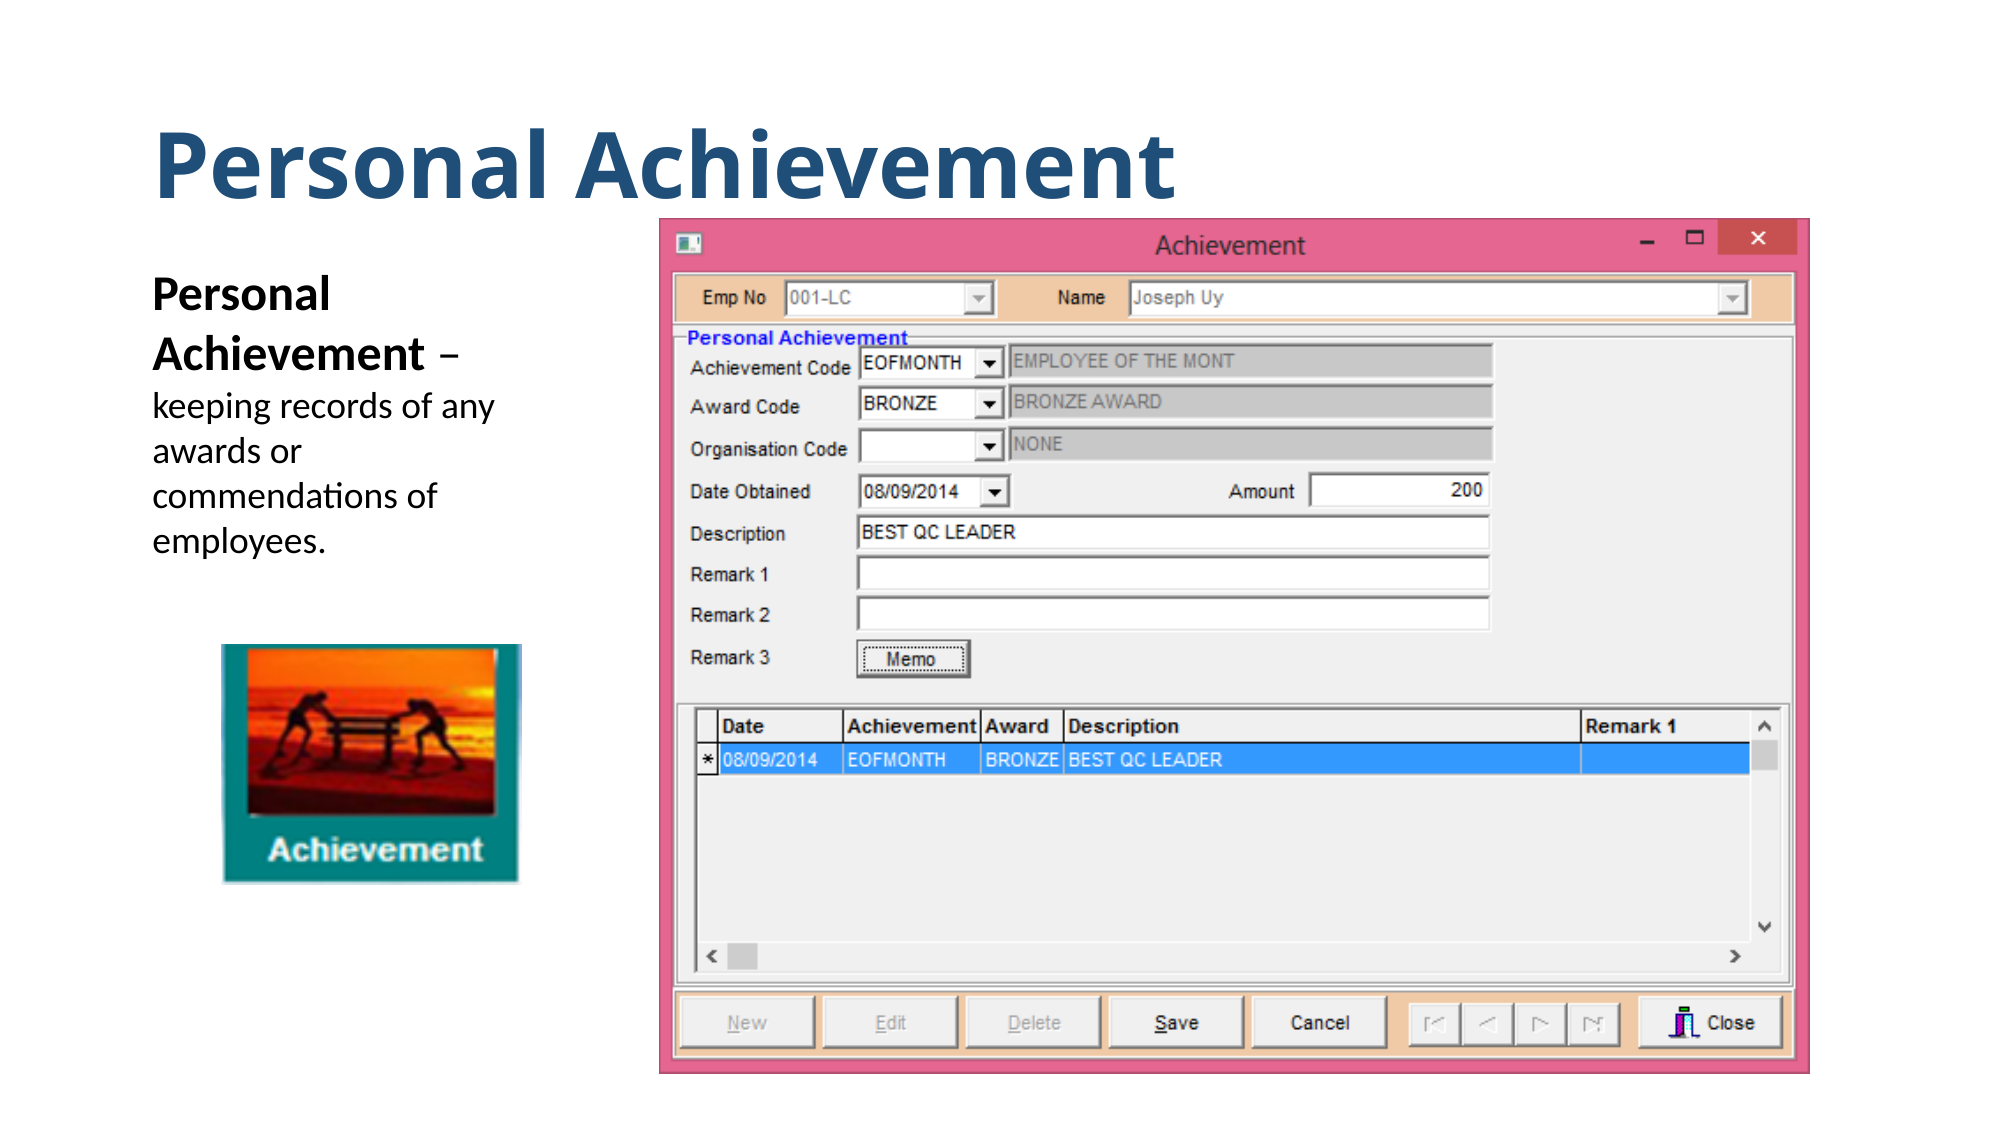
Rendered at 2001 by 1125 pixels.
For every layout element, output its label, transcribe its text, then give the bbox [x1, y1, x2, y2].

text_box Personal Achievement – keeping records of any awards or commendations of employees. [137, 253, 548, 568]
picture [659, 218, 1810, 1074]
title Personal Achievement [137, 59, 1863, 278]
picture [221, 644, 522, 885]
